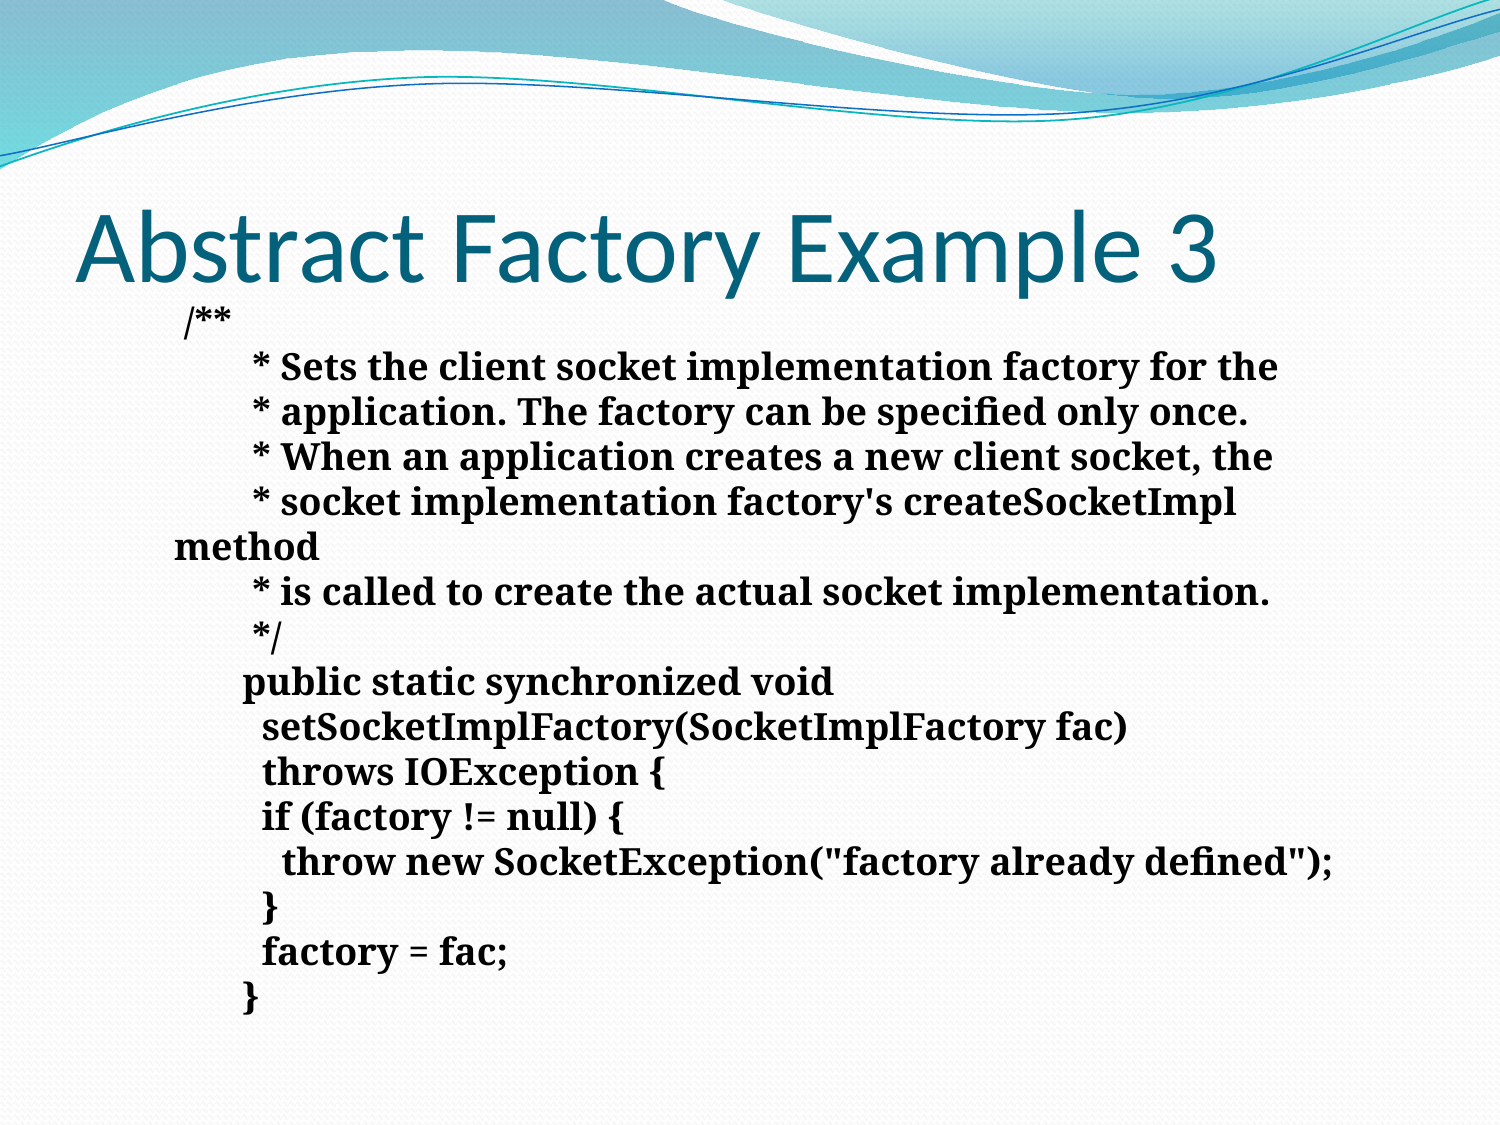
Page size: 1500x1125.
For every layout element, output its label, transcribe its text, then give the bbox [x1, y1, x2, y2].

title Abstract Factory Example 3 [75, 115, 1438, 303]
text_box /** * Sets the client socket implementation factory for the * application. The factory can be specified only once. * When an application creates a new client socket, the * socket implementation factory's createSocketImpl method * is called to create the actual socket implementation. */ public static synchronized void setSocketImplFactory(SocketImplFactory fac) throws IOException { if (factory != null) { throw new SocketException("factory already defined"); } factory = fac; } [159, 290, 1353, 1026]
